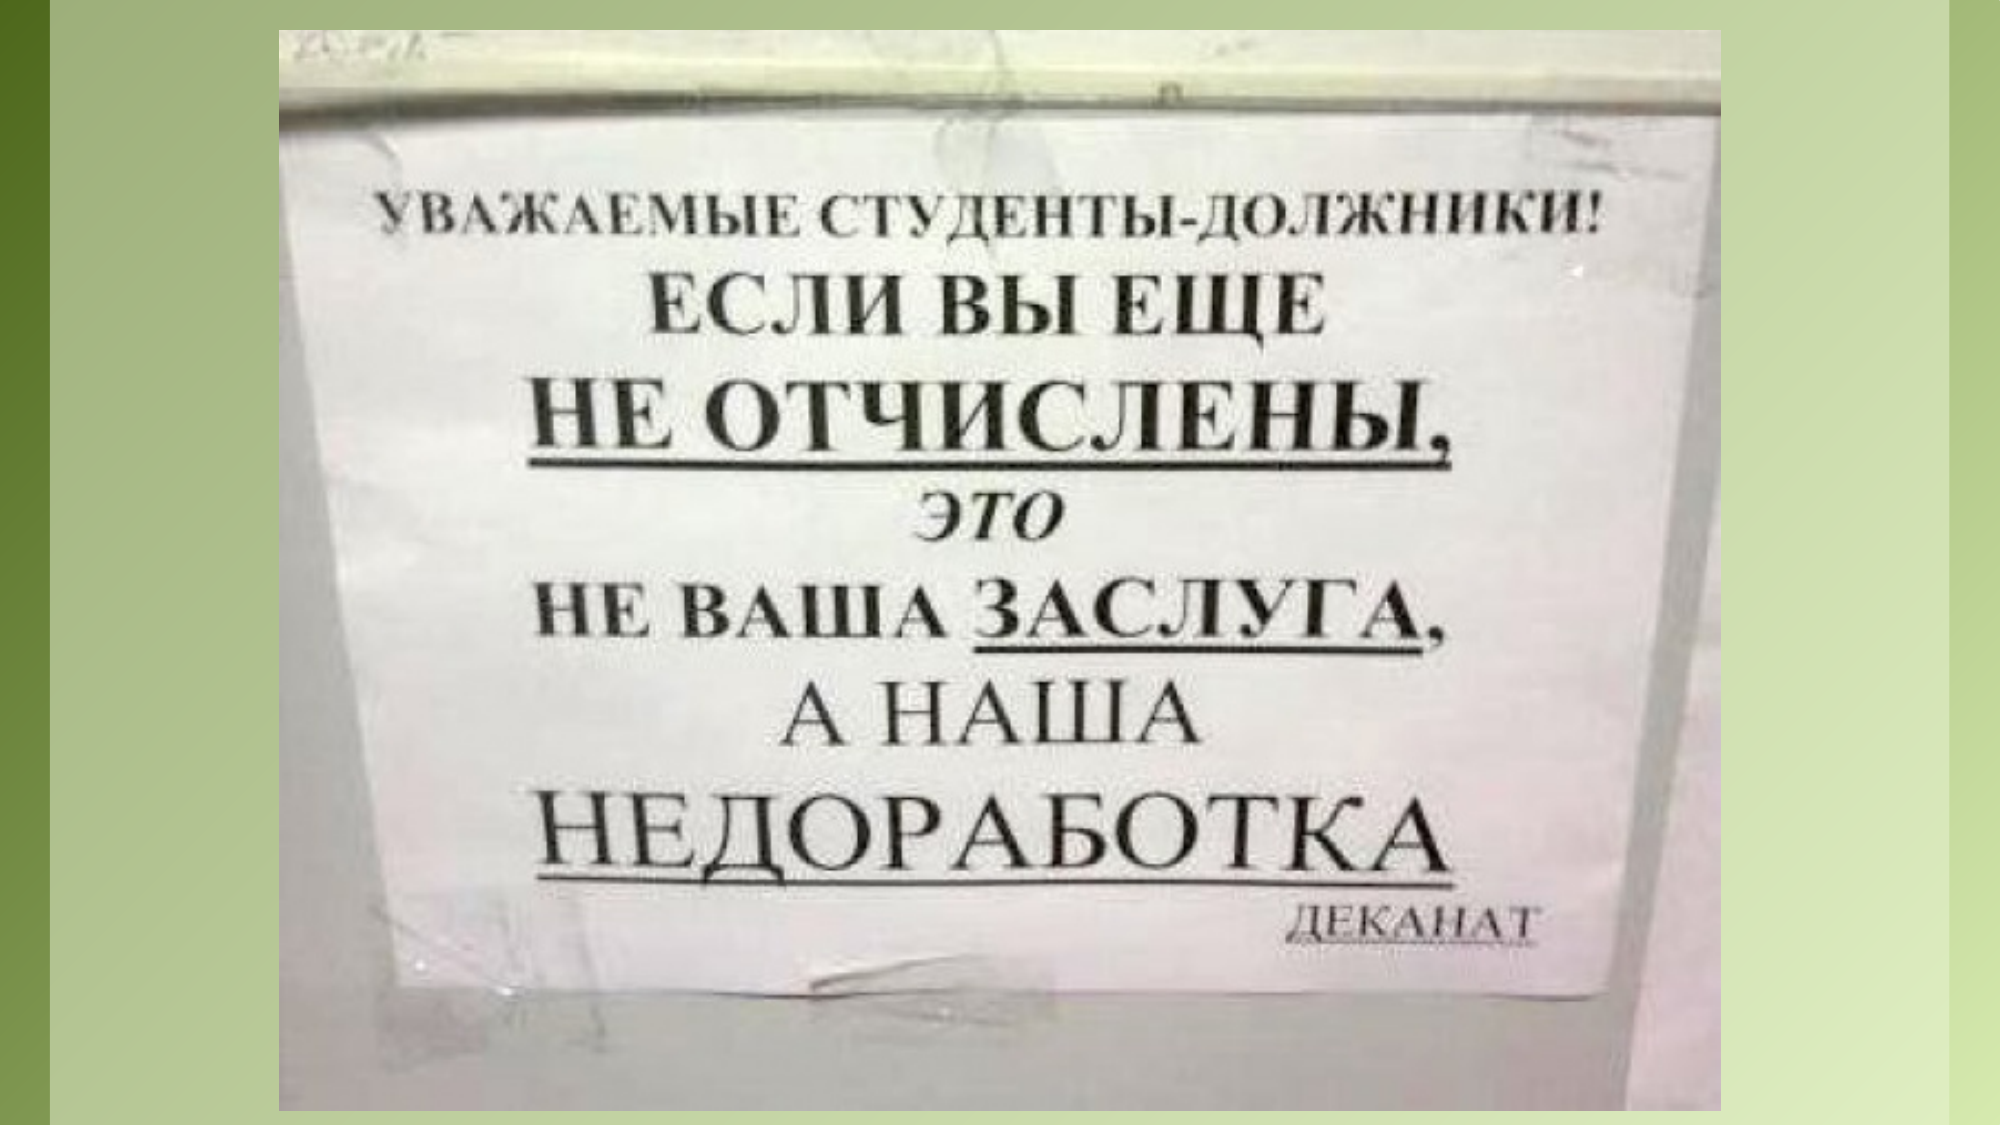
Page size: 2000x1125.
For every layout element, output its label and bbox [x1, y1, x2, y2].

list [279, 30, 1721, 1111]
